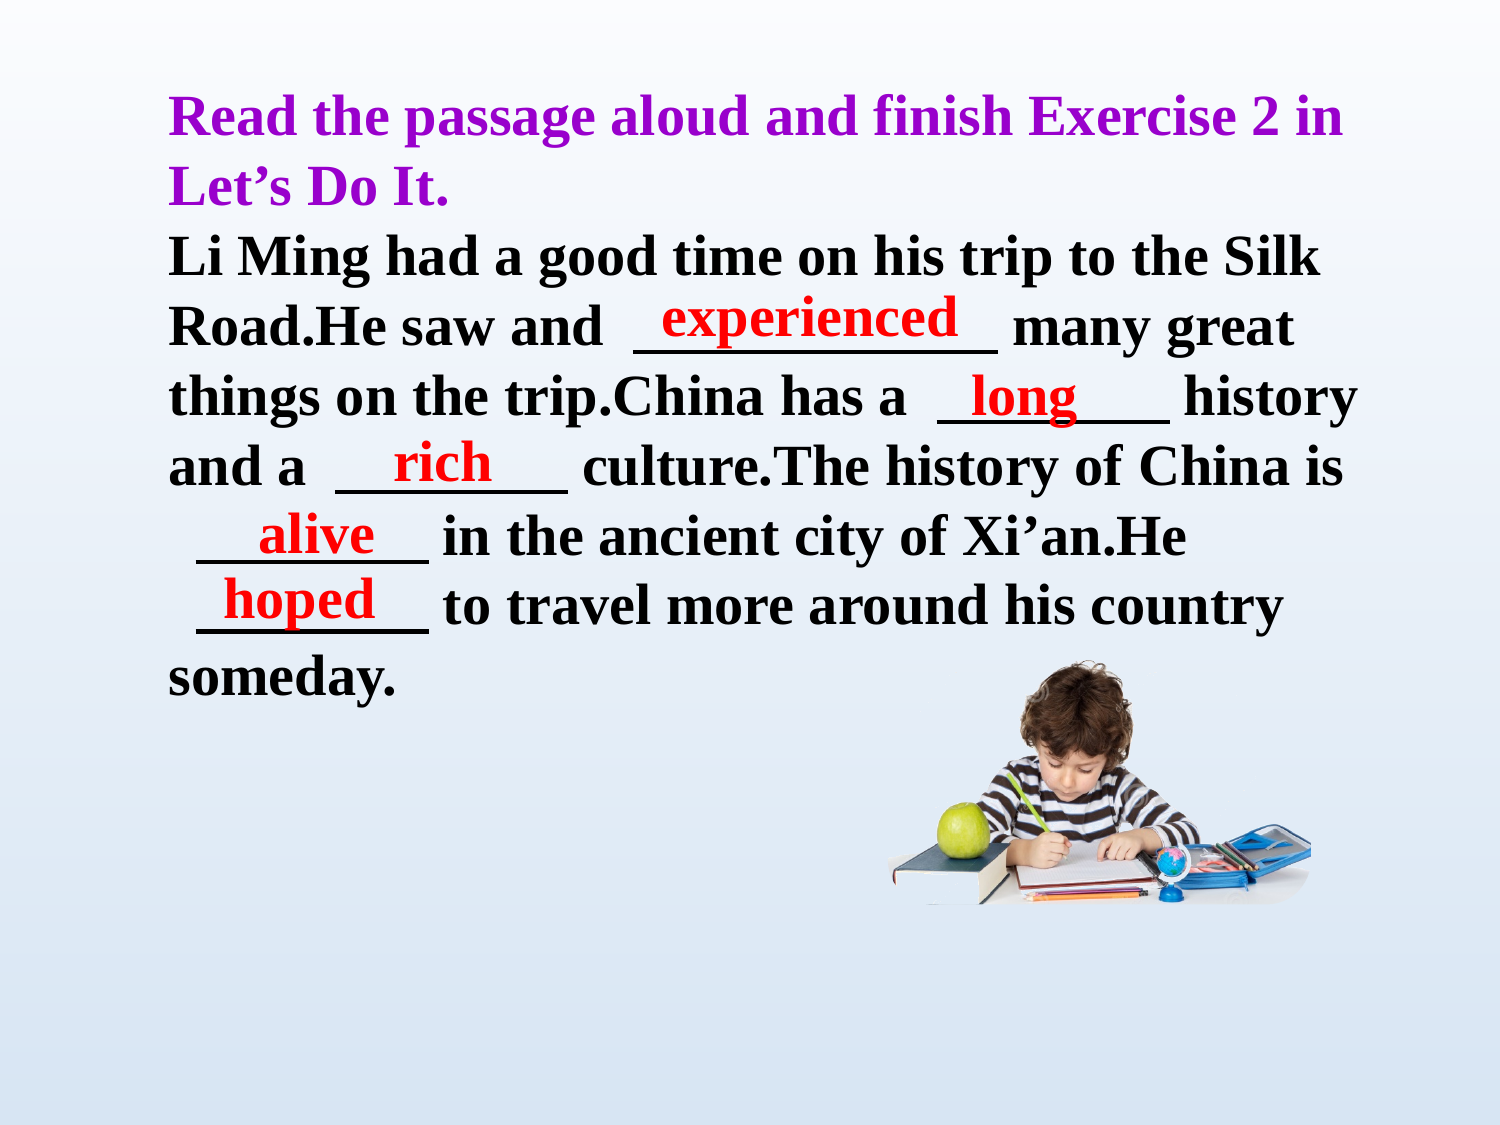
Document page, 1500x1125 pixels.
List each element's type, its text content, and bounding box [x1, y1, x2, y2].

text_box hoped [208, 552, 391, 638]
text_box alive [243, 487, 391, 552]
picture [887, 637, 1312, 905]
text_box experienced [646, 271, 975, 356]
text_box rich [363, 416, 509, 501]
text_box Read the passage aloud and finish Exercise 2 in Let’s Do It. Li Ming had a good time on his trip to the Silk Road.He saw and many great things on the trip.China has a history and a culture.The history of China is in the ancient city of Xi’an.He to travel more around his country someday. [153, 69, 1388, 785]
text_box long [956, 349, 1094, 435]
